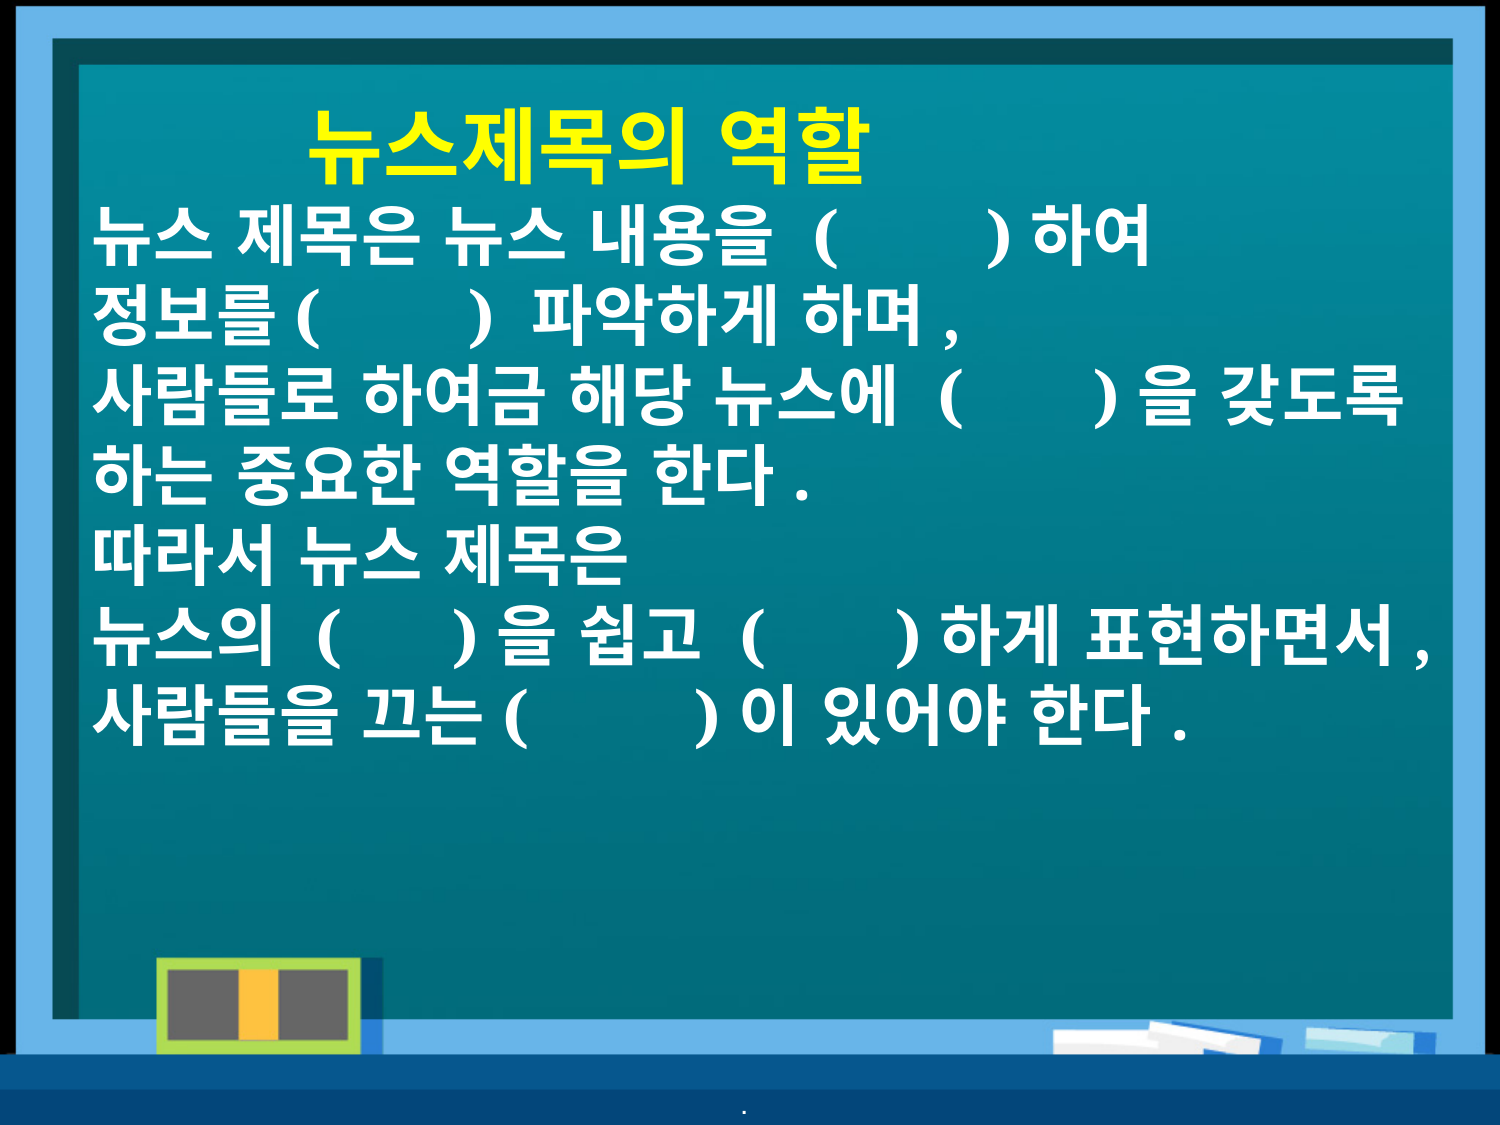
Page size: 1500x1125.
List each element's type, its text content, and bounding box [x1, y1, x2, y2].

picture [0, 0, 1500, 1125]
title 뉴스제목의 역할 뉴스 제목은 뉴스 내용을 ( )하여 정보를( ) 파악하게 하며, 사람들로 하여금 해당 뉴스에 ( )을 갖도록 하는 중요한 역할을 한다. 따라서 뉴스 제목은 뉴스의 ( )을 쉽고 ( )하게 표현하면서, 사람들을 끄는( )이 있어야 한다. [76, 397, 1483, 551]
